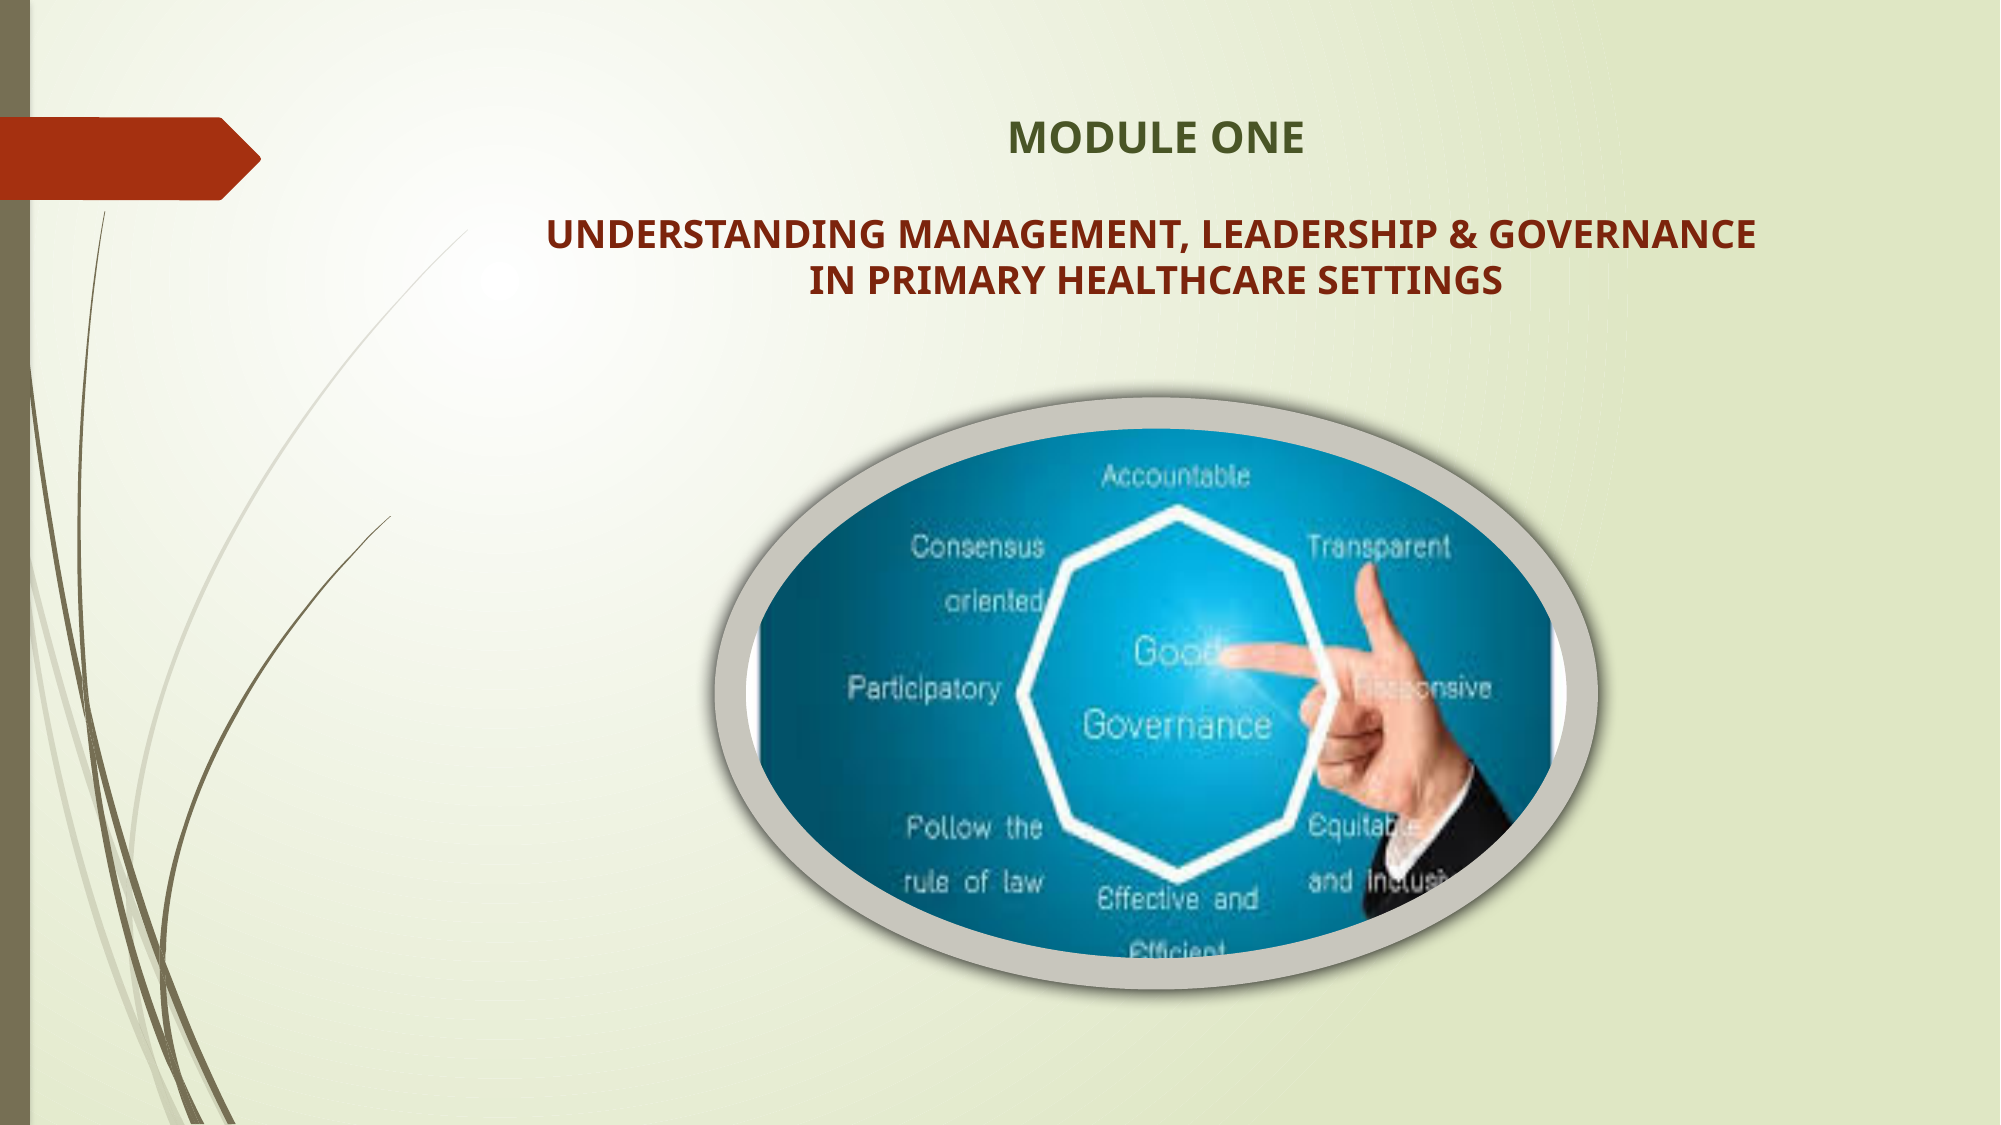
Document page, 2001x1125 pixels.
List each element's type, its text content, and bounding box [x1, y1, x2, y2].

title MODULE ONE UNDERSTANDING MANAGEMENT, LEADERSHIP & GOVERNANCE IN PRIMARY HEALTHCARE SETTINGS [425, 102, 1888, 313]
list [729, 412, 1583, 975]
